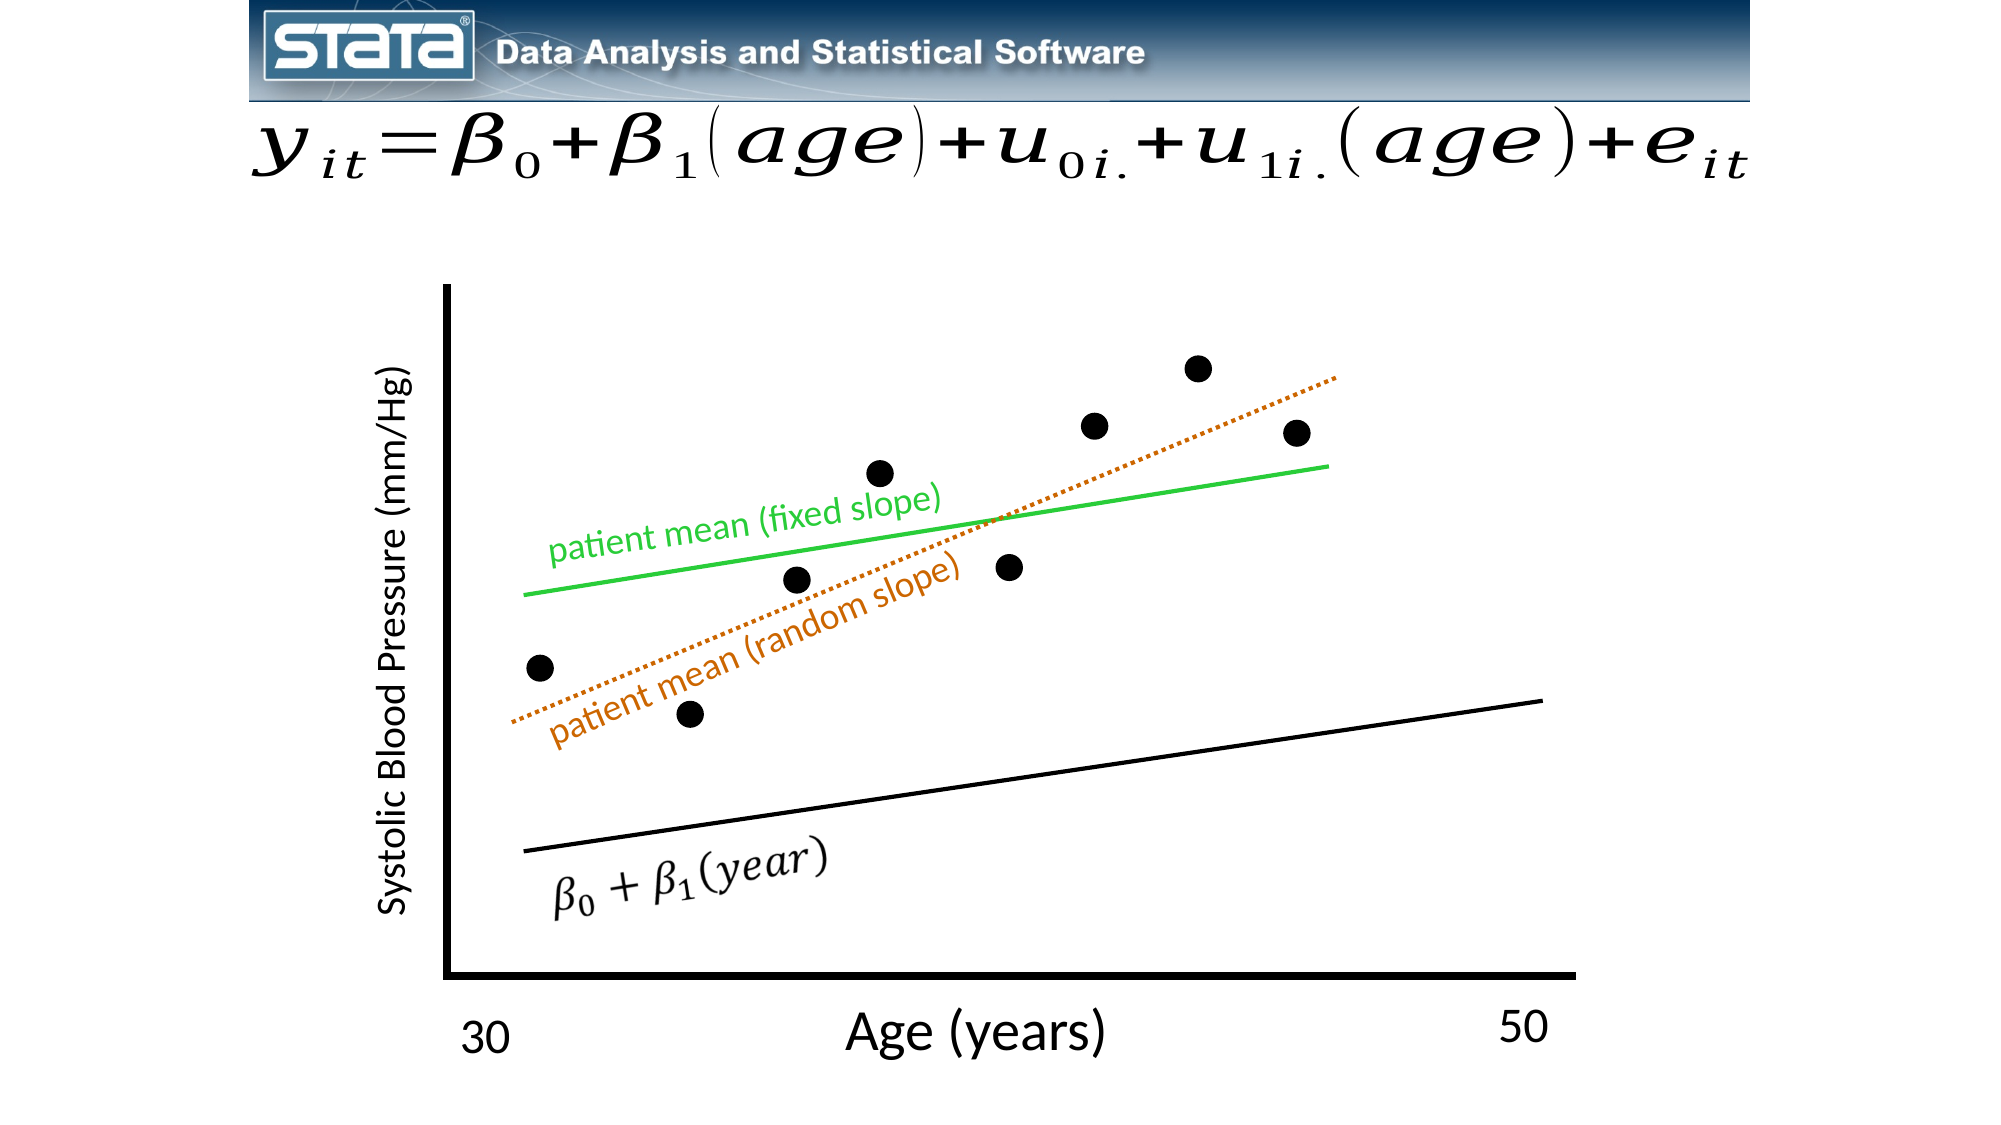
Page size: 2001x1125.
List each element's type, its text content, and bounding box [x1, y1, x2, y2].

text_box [513, 376, 1339, 722]
text_box Age (years) [830, 985, 1124, 1070]
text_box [525, 700, 1541, 851]
text_box Systolic Blood Pressure (mm/Hg) [355, 349, 421, 931]
picture [249, 0, 1750, 102]
picture [526, 838, 854, 930]
text_box 30 [445, 996, 526, 1072]
text_box [1185, 356, 1211, 376]
text_box 50 [1483, 985, 1564, 1060]
